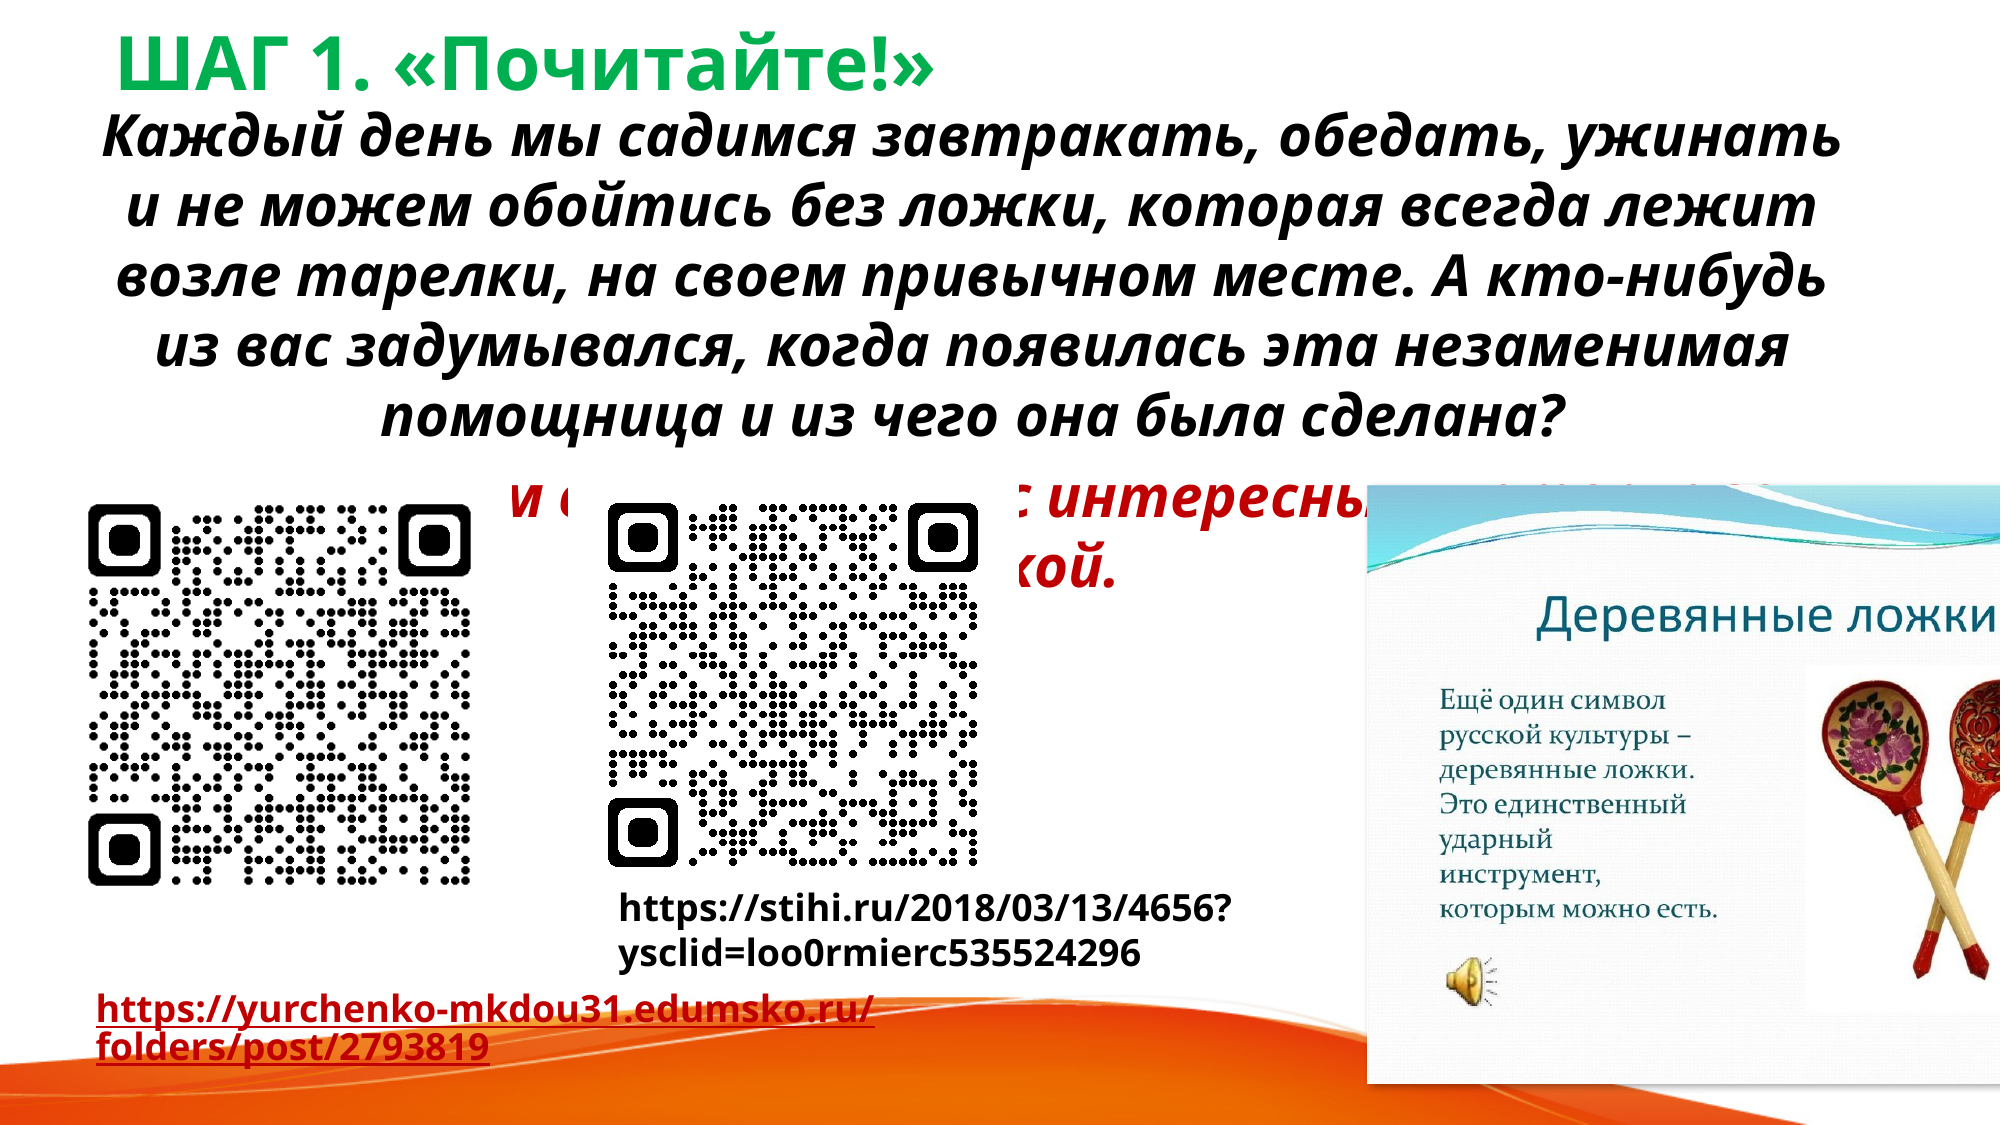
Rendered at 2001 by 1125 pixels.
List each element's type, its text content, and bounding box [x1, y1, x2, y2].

text_box https://stihi.ru/2018/03/13/4656?ysclid=loo0rmierc535524296 [603, 876, 1367, 962]
text_box https://yurchenko-mkdou31.edumsko.ru/folders/post/2793819 [80, 977, 902, 1089]
list Каждый день мы садимся завтракать, обедать, ужинать и не можем обойтись без ложки, которая всегда лежит возле тарелки, на своем привычном месте. А кто-нибудь из вас задумывался, когда появилась эта незаменимая помощница и из чего она была сделана? Советуем вам ознакомиться с интересным материалом и сказкой. [80, 90, 1865, 464]
picture [0, 0, 2001, 1125]
title ШАГ 1. «Почитайте!» [99, 12, 1901, 109]
